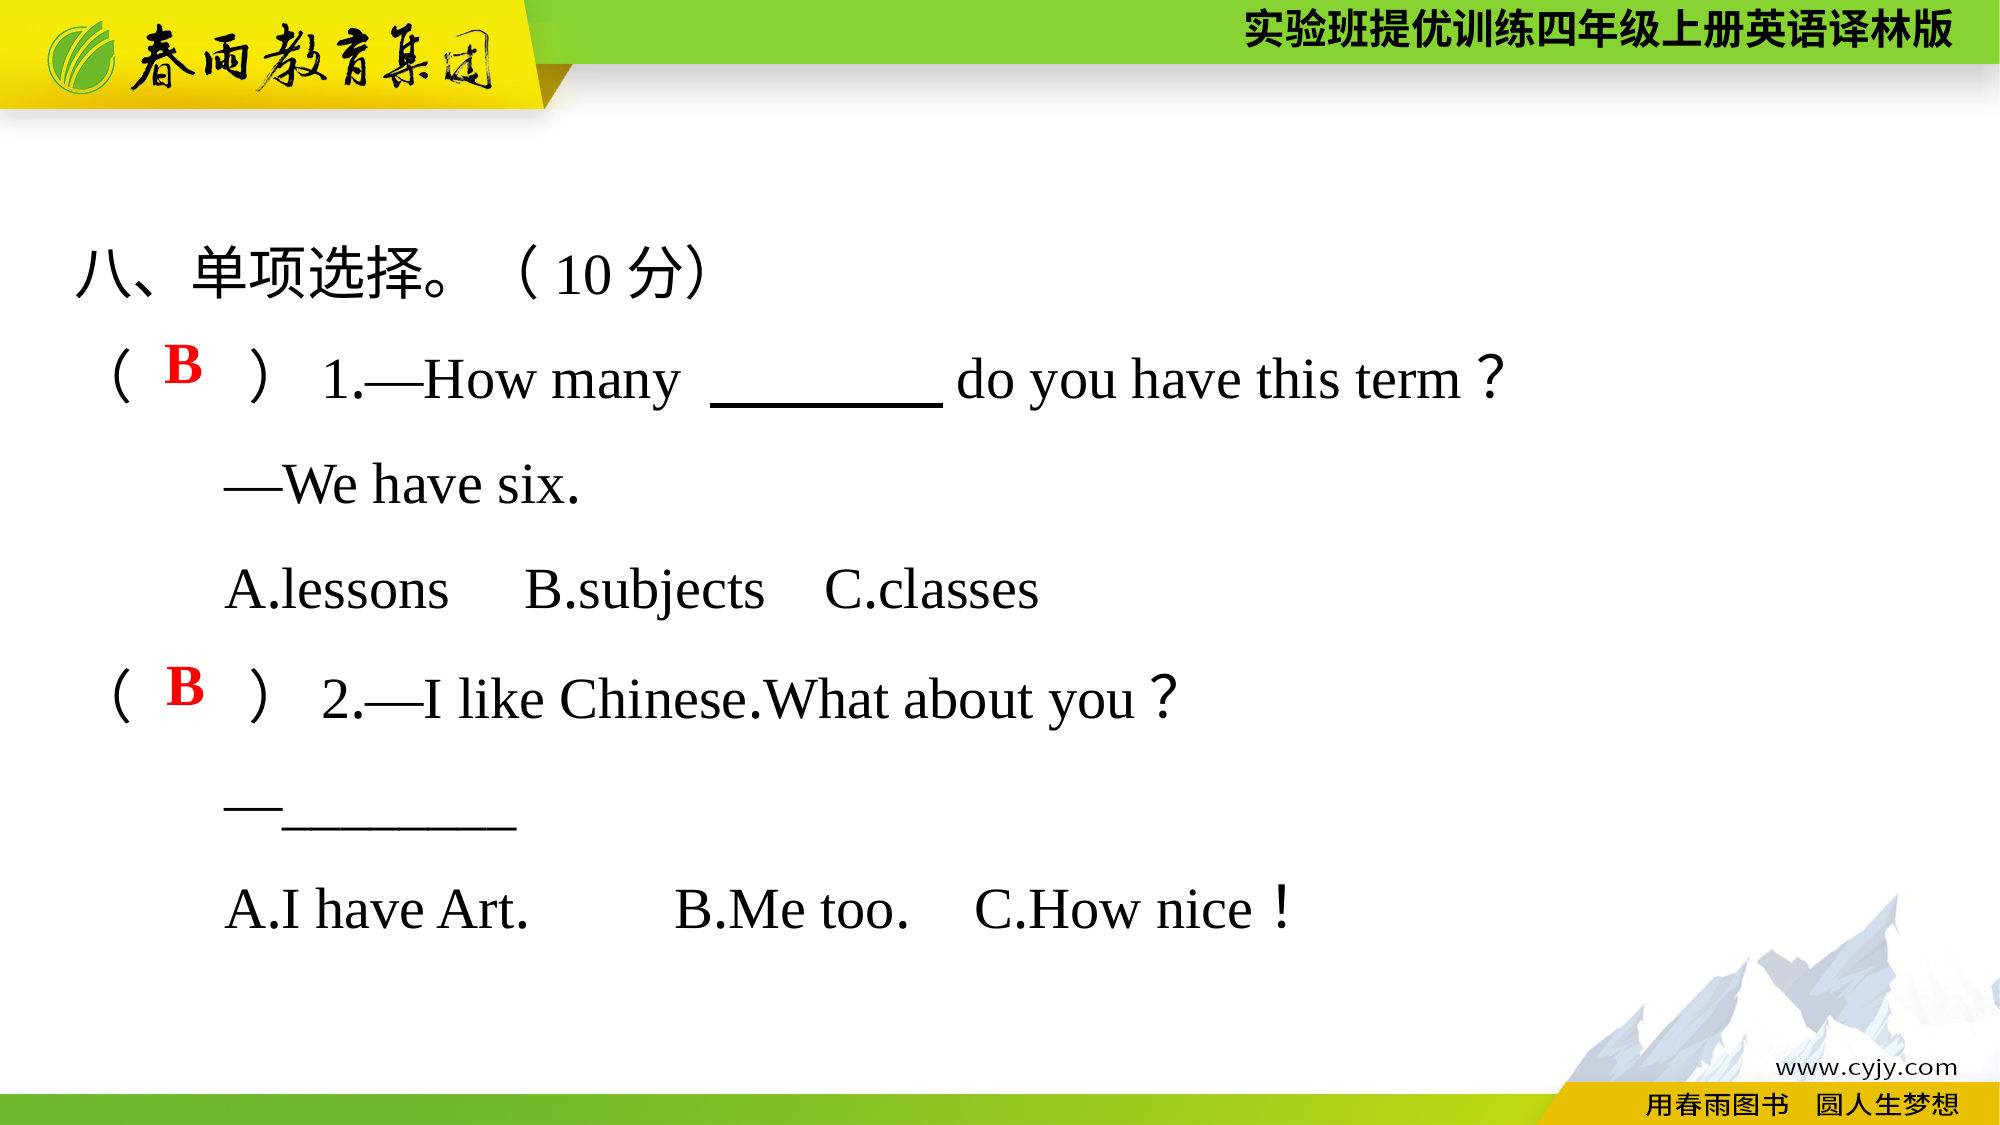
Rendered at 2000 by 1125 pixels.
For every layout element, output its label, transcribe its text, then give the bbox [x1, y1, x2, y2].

picture [0, 0, 2000, 1125]
text_box （ ）2.—I like Chinese.What about you？ —________ A.I have Art. B.Me too. C.How nice！ [59, 617, 1944, 948]
text_box B [151, 639, 220, 725]
list 八、单项选择。（10分） （ ）1.—How many do you have this term？ —We have six. A.lessons B.subjects C.classes [59, 193, 1944, 617]
